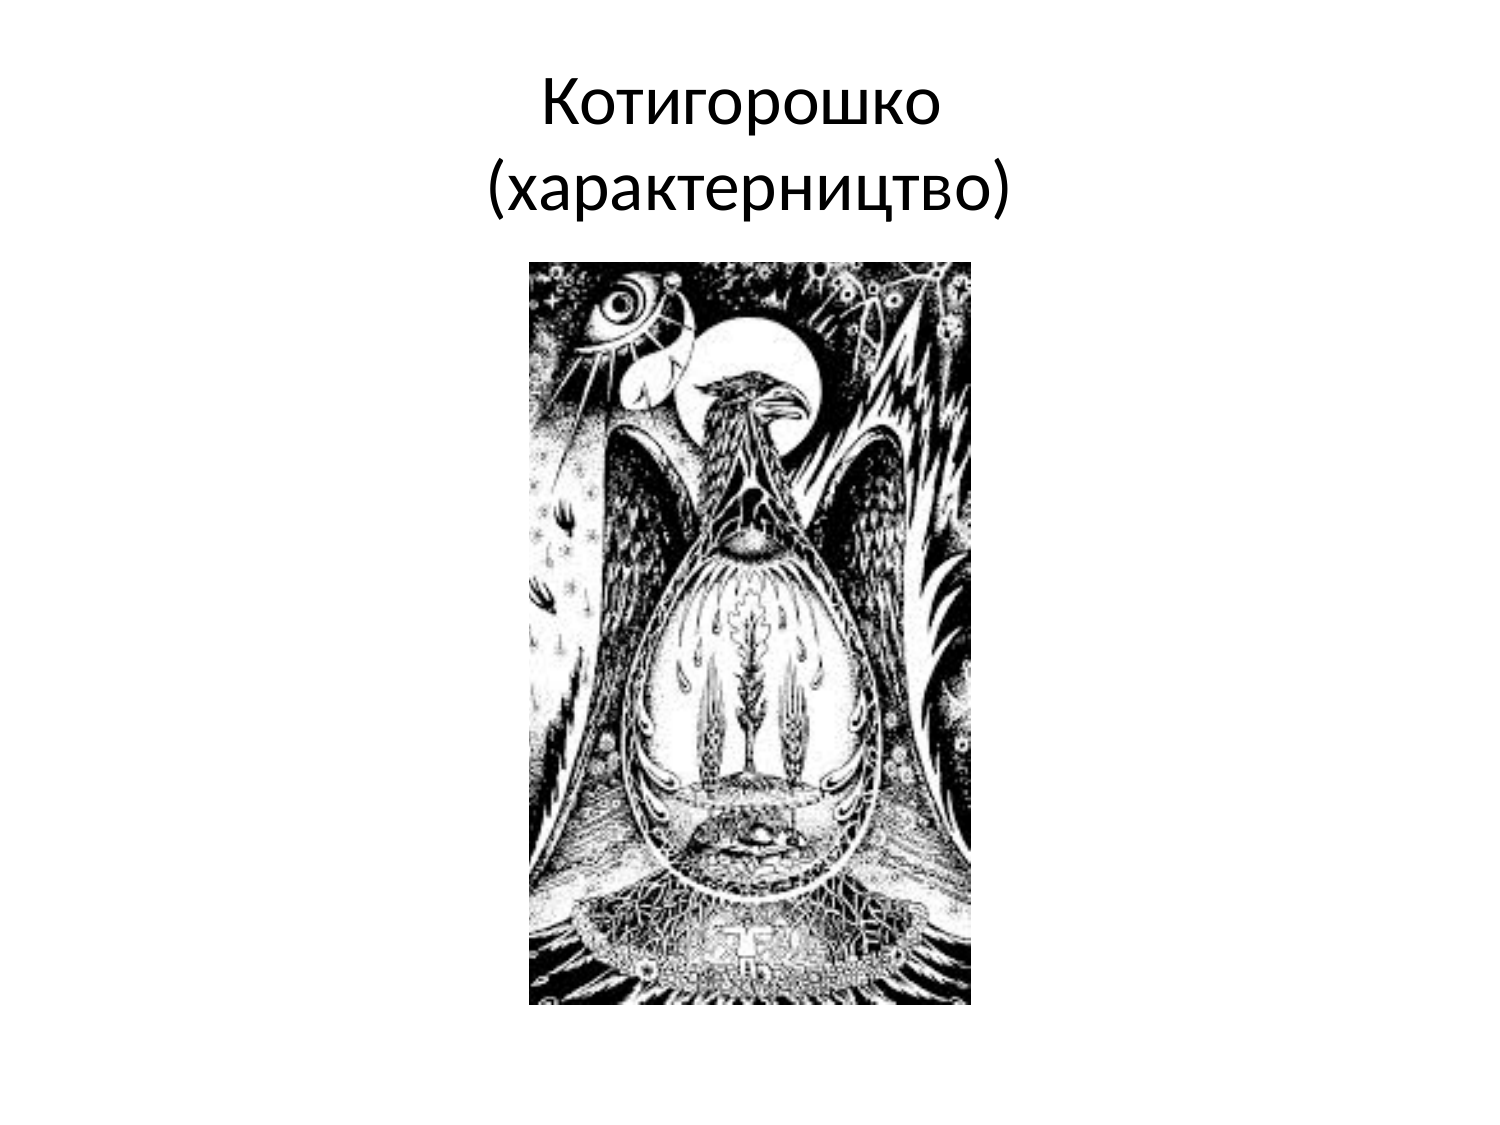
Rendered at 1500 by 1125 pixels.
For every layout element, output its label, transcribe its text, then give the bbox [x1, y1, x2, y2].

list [74, 262, 1426, 1006]
title Котигорошко (характерництво) [75, 45, 1425, 233]
